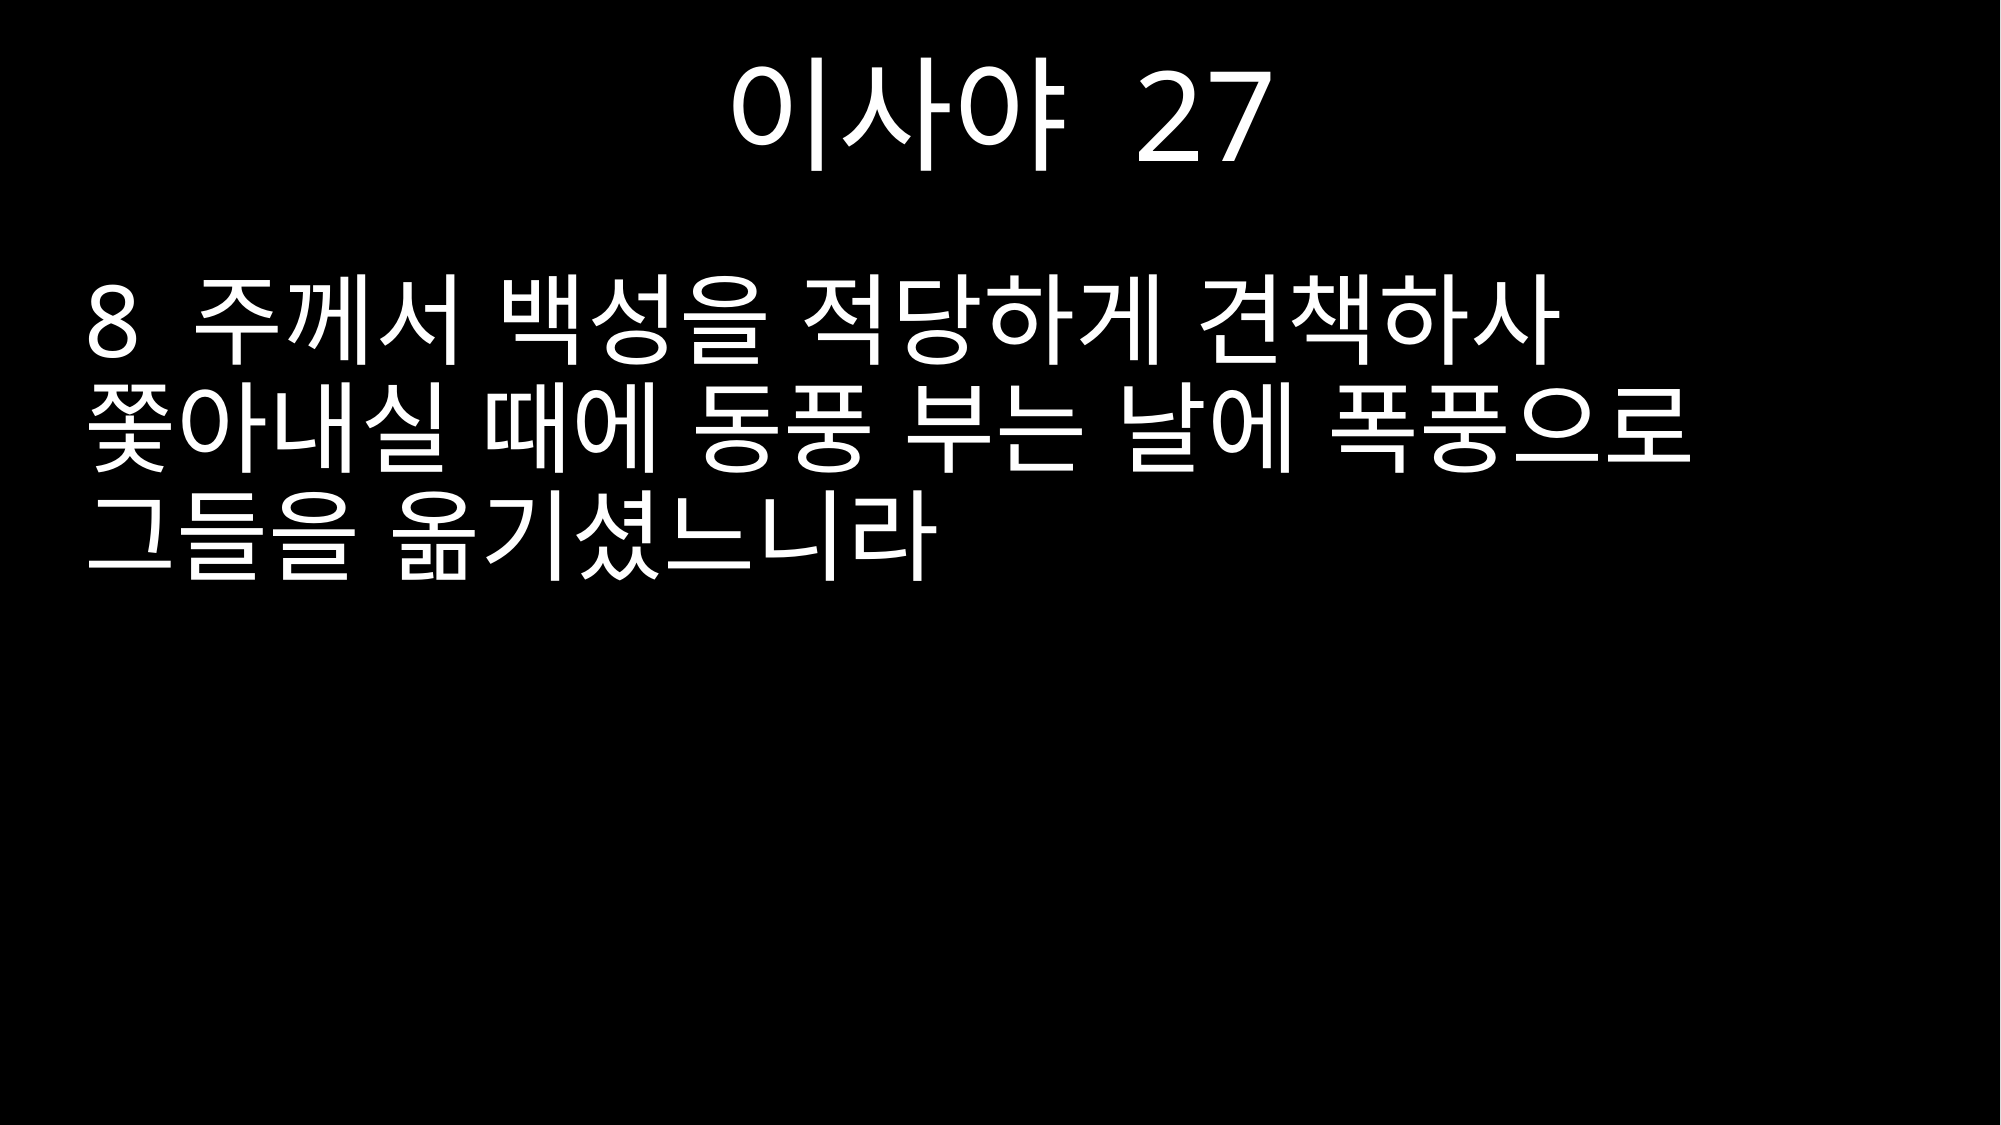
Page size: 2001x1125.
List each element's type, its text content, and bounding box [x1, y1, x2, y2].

picture [0, 0, 2001, 1125]
footer 이사야 27 [0, 32, 2000, 192]
list 8 주께서 백성을 적당하게 견책하사 쫓아내실 때에 동풍 부는 날에 폭풍으로 그들을 옮기셨느니라 [69, 263, 1953, 423]
